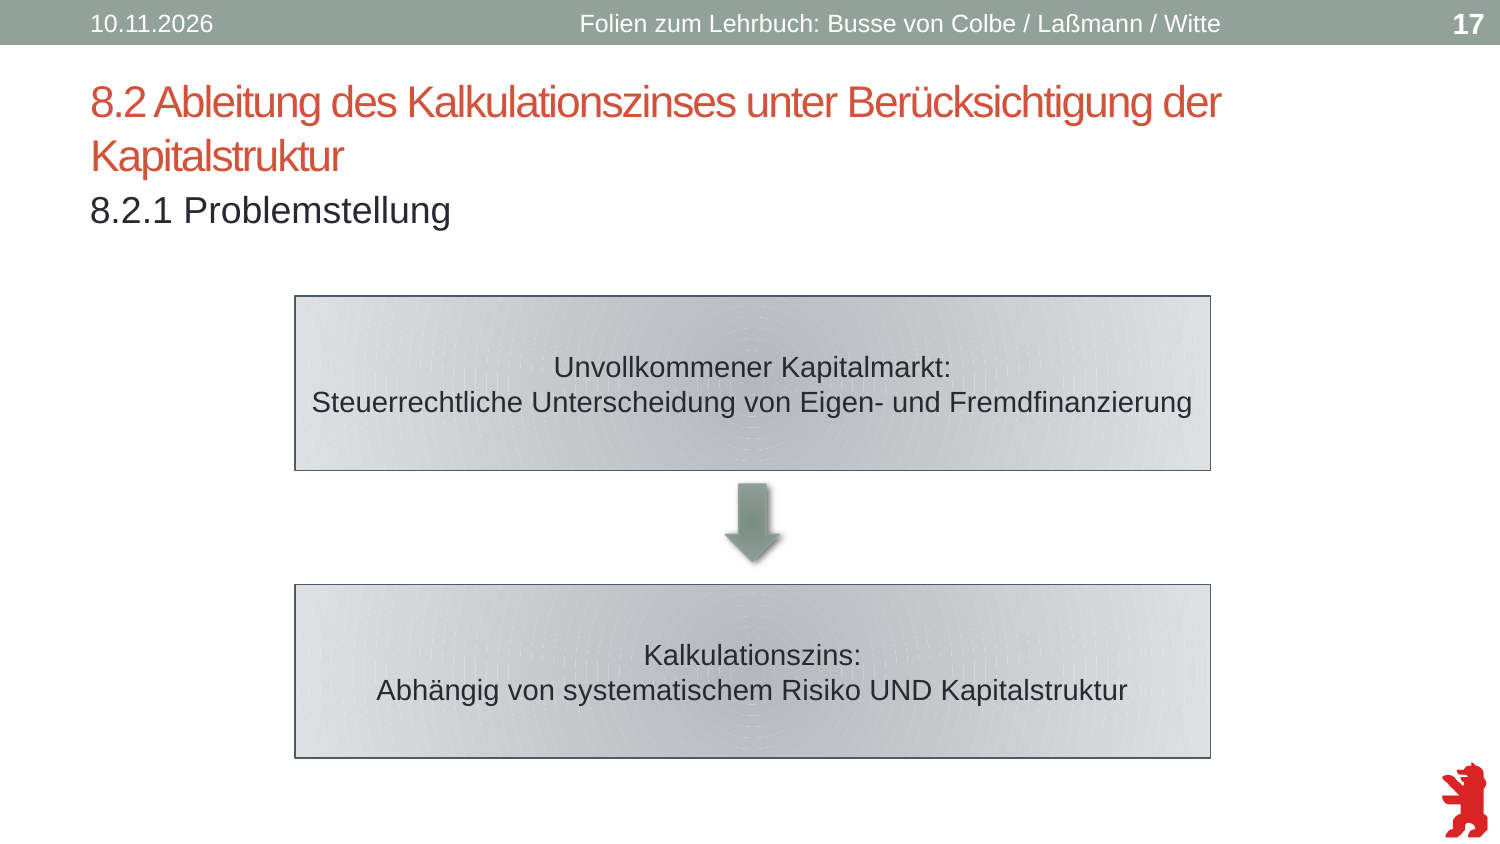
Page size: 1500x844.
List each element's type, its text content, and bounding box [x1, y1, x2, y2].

text_box Unvollkommener Kapitalmarkt: Steuerrechtliche Unterscheidung von Eigen- und Fremdfinanzierung [294, 295, 1211, 471]
slide_number 17 [1325, 2, 1500, 43]
title 8.2 Ableitung des Kalkulationszinses unter Berücksichtigung der Kapitalstruktur [75, 65, 1425, 178]
text_box [724, 483, 781, 562]
text_box Kalkulationszins: Abhängig von systematischem Risiko UND Kapitalstruktur [294, 584, 1211, 759]
footer Folien zum Lehrbuch: Busse von Colbe / Laßmann / Witte [562, 2, 1238, 43]
text_box 8.2.1 Problemstellung [74, 178, 1455, 239]
picture [1434, 760, 1500, 844]
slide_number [75, 2, 550, 43]
